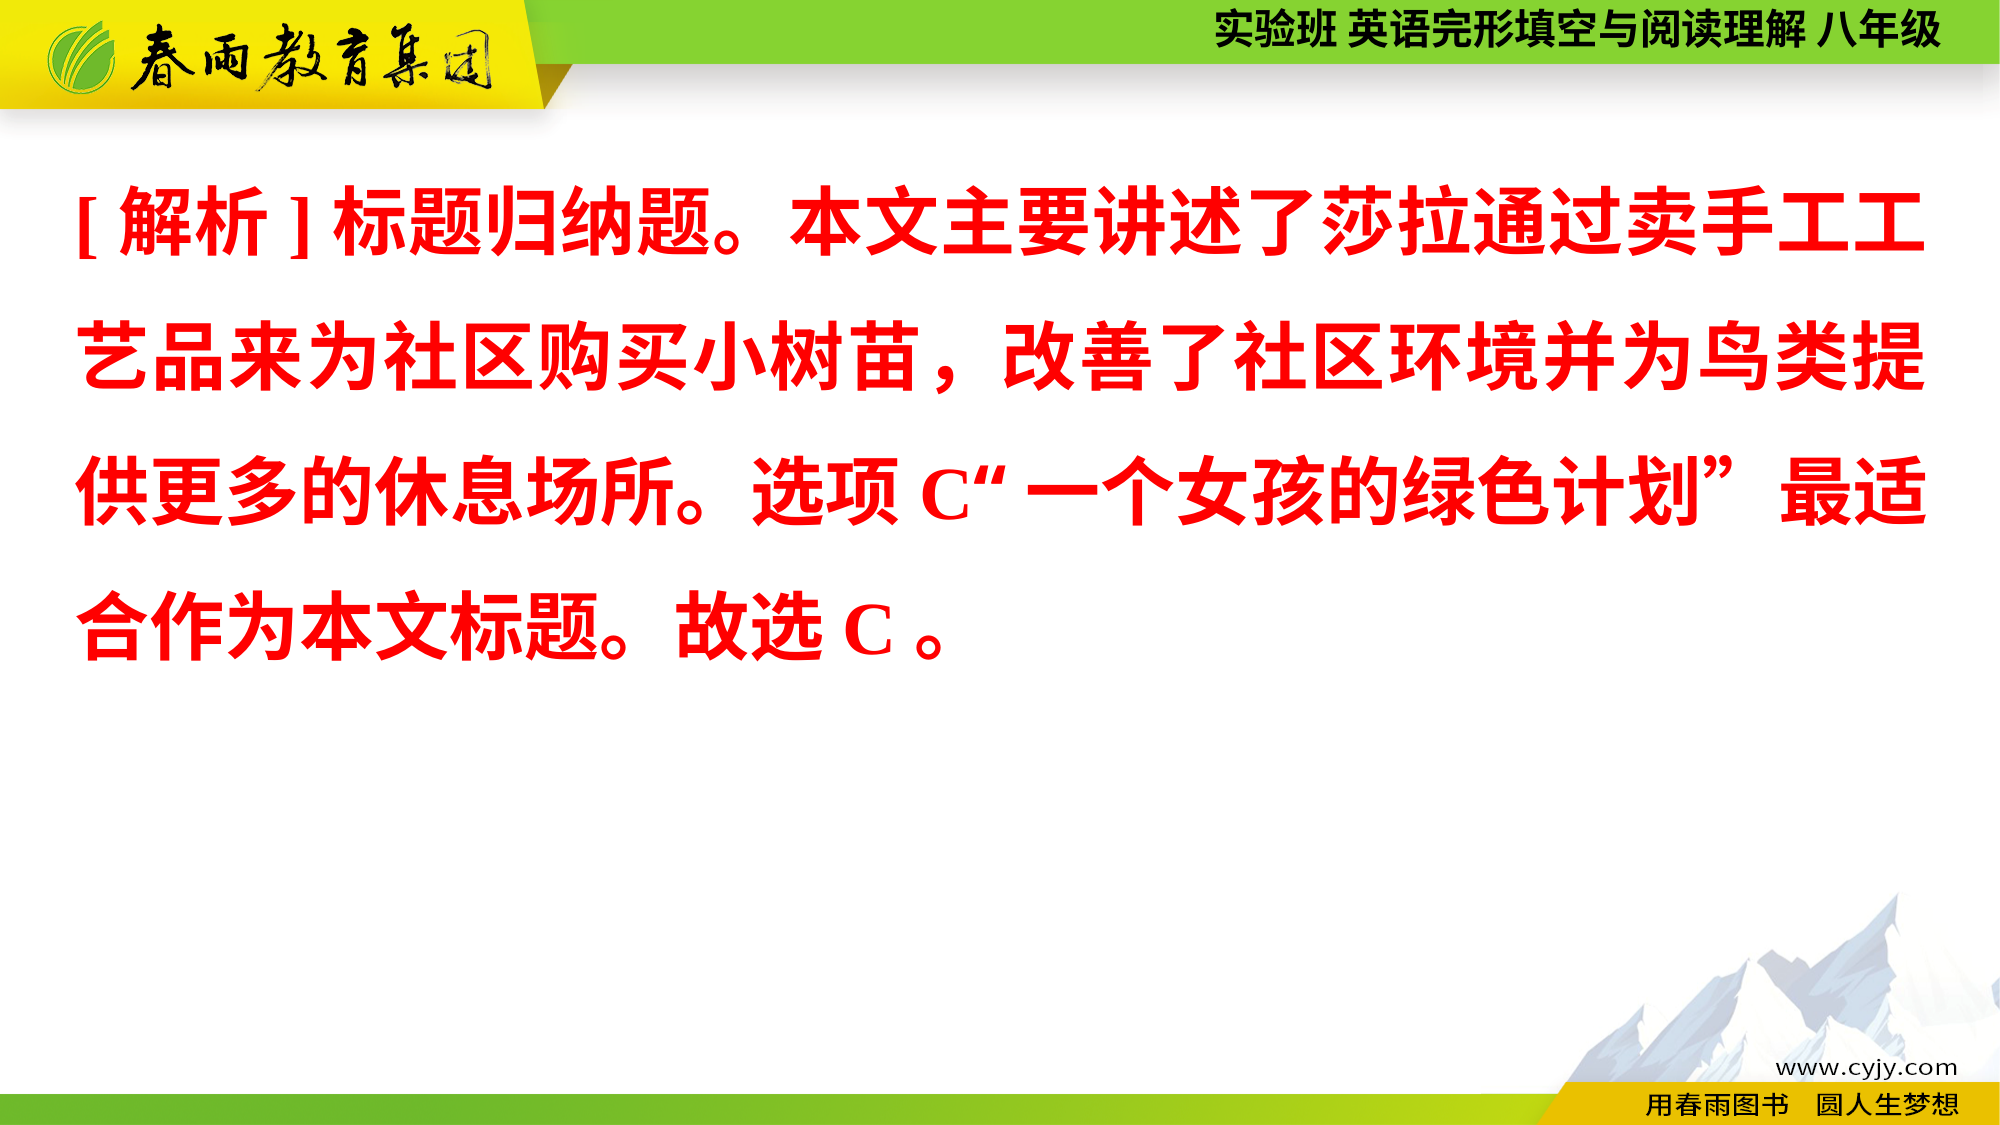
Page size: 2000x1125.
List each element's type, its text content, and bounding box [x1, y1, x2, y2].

picture [0, 0, 2000, 1125]
list [解析]标题归纳题。本文主要讲述了莎拉通过卖手工工艺品来为社区购买小树苗，改善了社区环境并为鸟类提供更多的休息场所。选项C“一个女孩的绿色计划”最适合作为本文标题。故选C。 [59, 122, 1944, 683]
